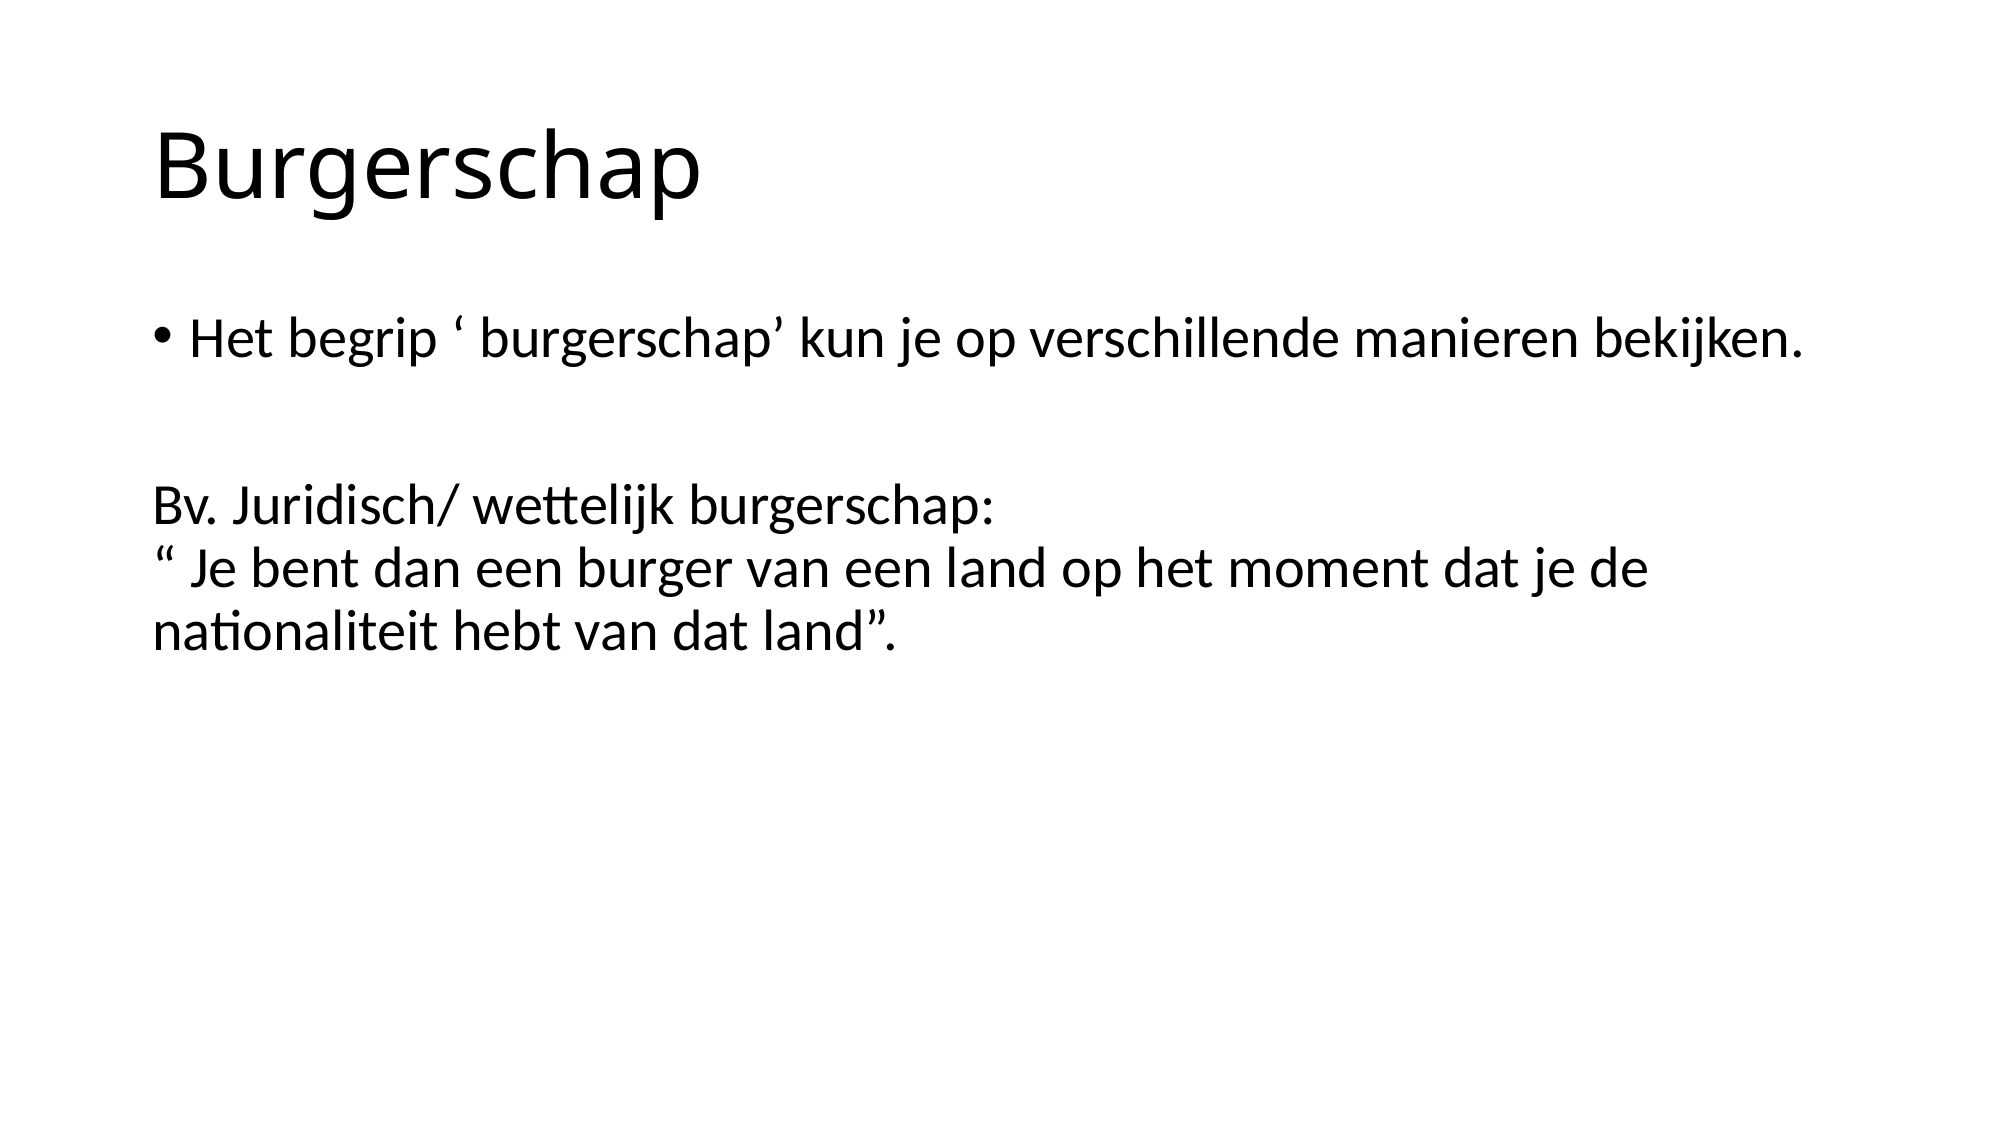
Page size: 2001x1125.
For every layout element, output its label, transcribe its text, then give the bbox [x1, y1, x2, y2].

title Burgerschap [137, 59, 1863, 278]
list Het begrip ‘ burgerschap’ kun je op verschillende manieren bekijken. Bv. Juridisch/ wettelijk burgerschap: “ Je bent dan een burger van een land op het moment dat je de nationaliteit hebt van dat land”. [137, 299, 1863, 1014]
